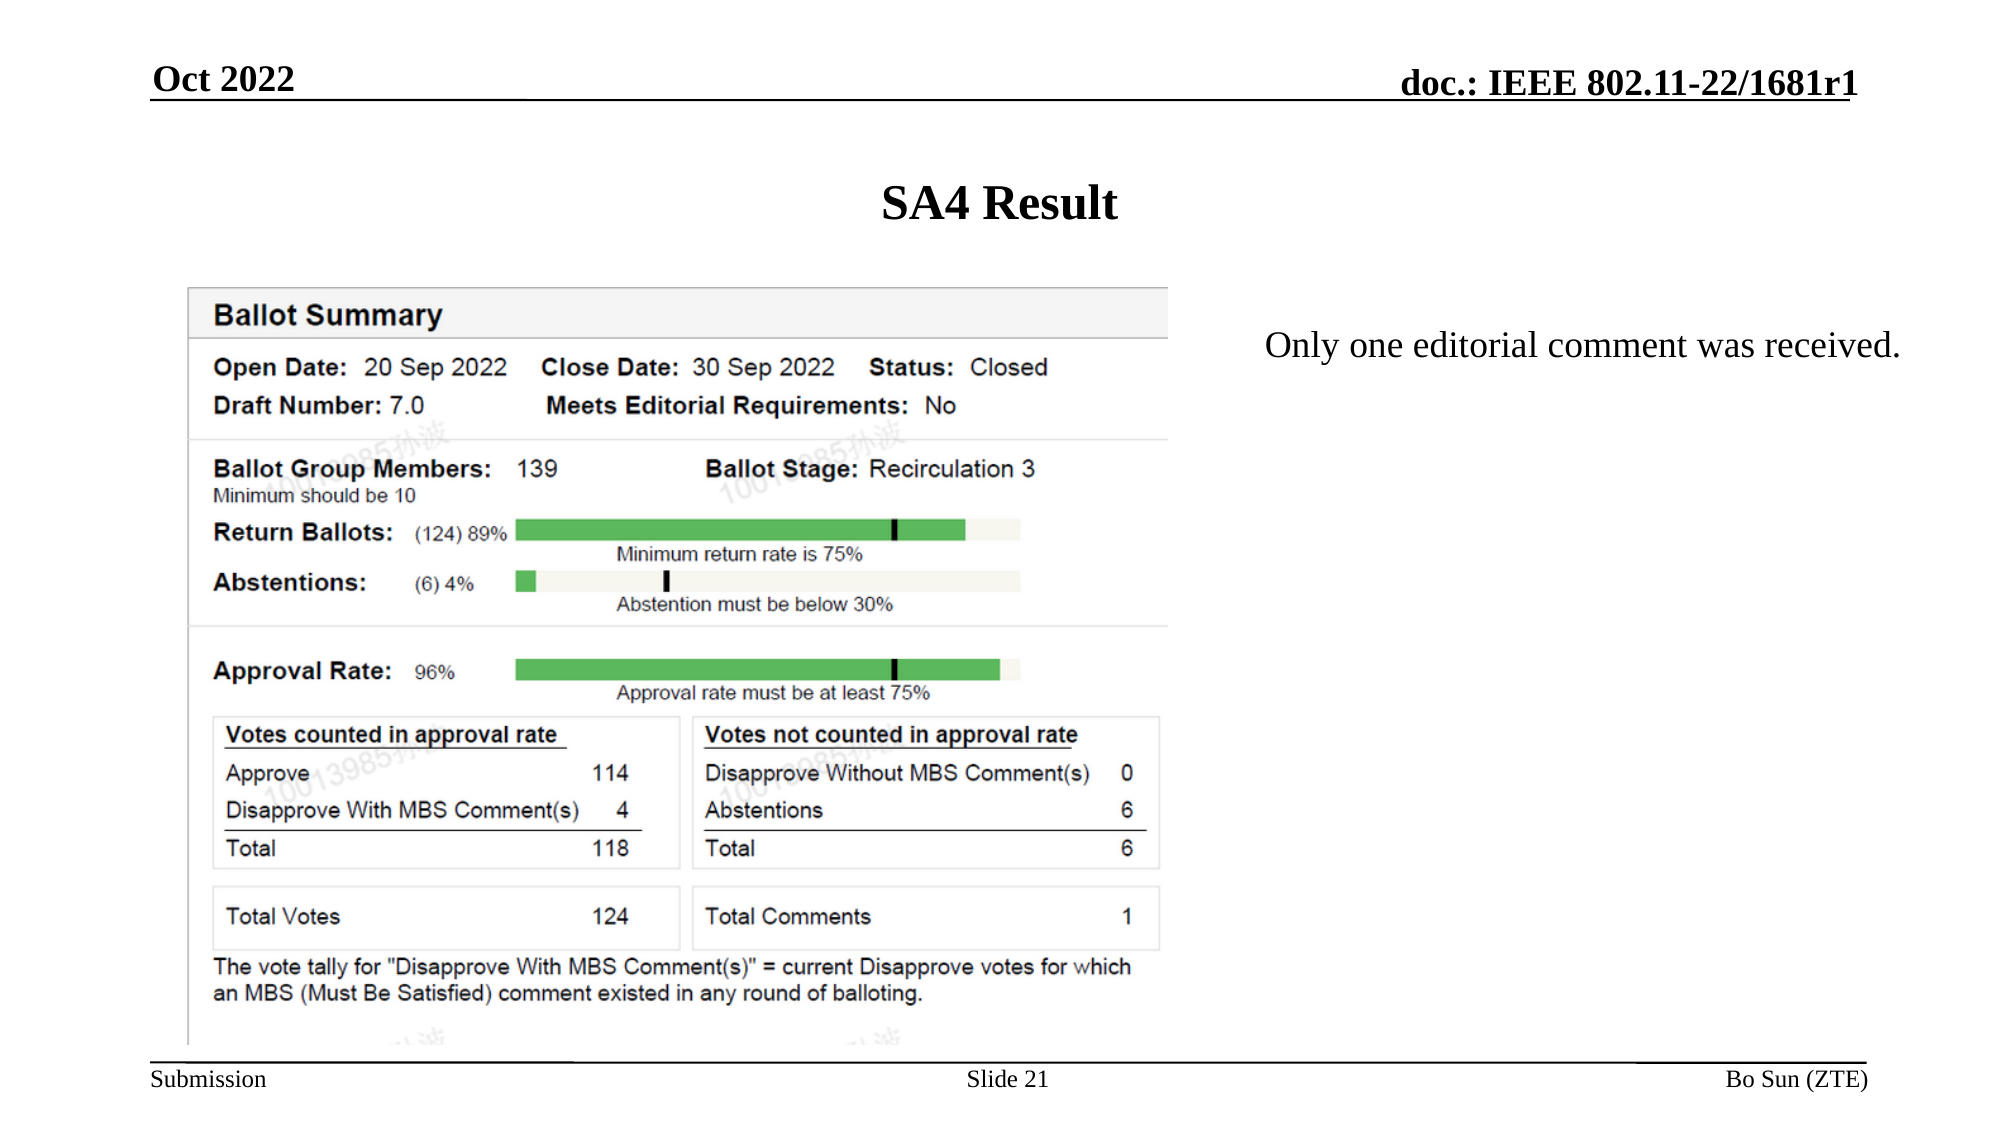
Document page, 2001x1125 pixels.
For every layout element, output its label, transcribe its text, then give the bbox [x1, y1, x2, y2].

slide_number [152, 54, 563, 100]
slide_number Slide 21 [949, 1061, 1067, 1123]
footer Bo Sun (ZTE) [1171, 1061, 1869, 1093]
picture [184, 286, 1168, 1045]
title SA4 Result [149, 112, 1850, 288]
text_box Only one editorial comment was received. [1249, 312, 1925, 373]
